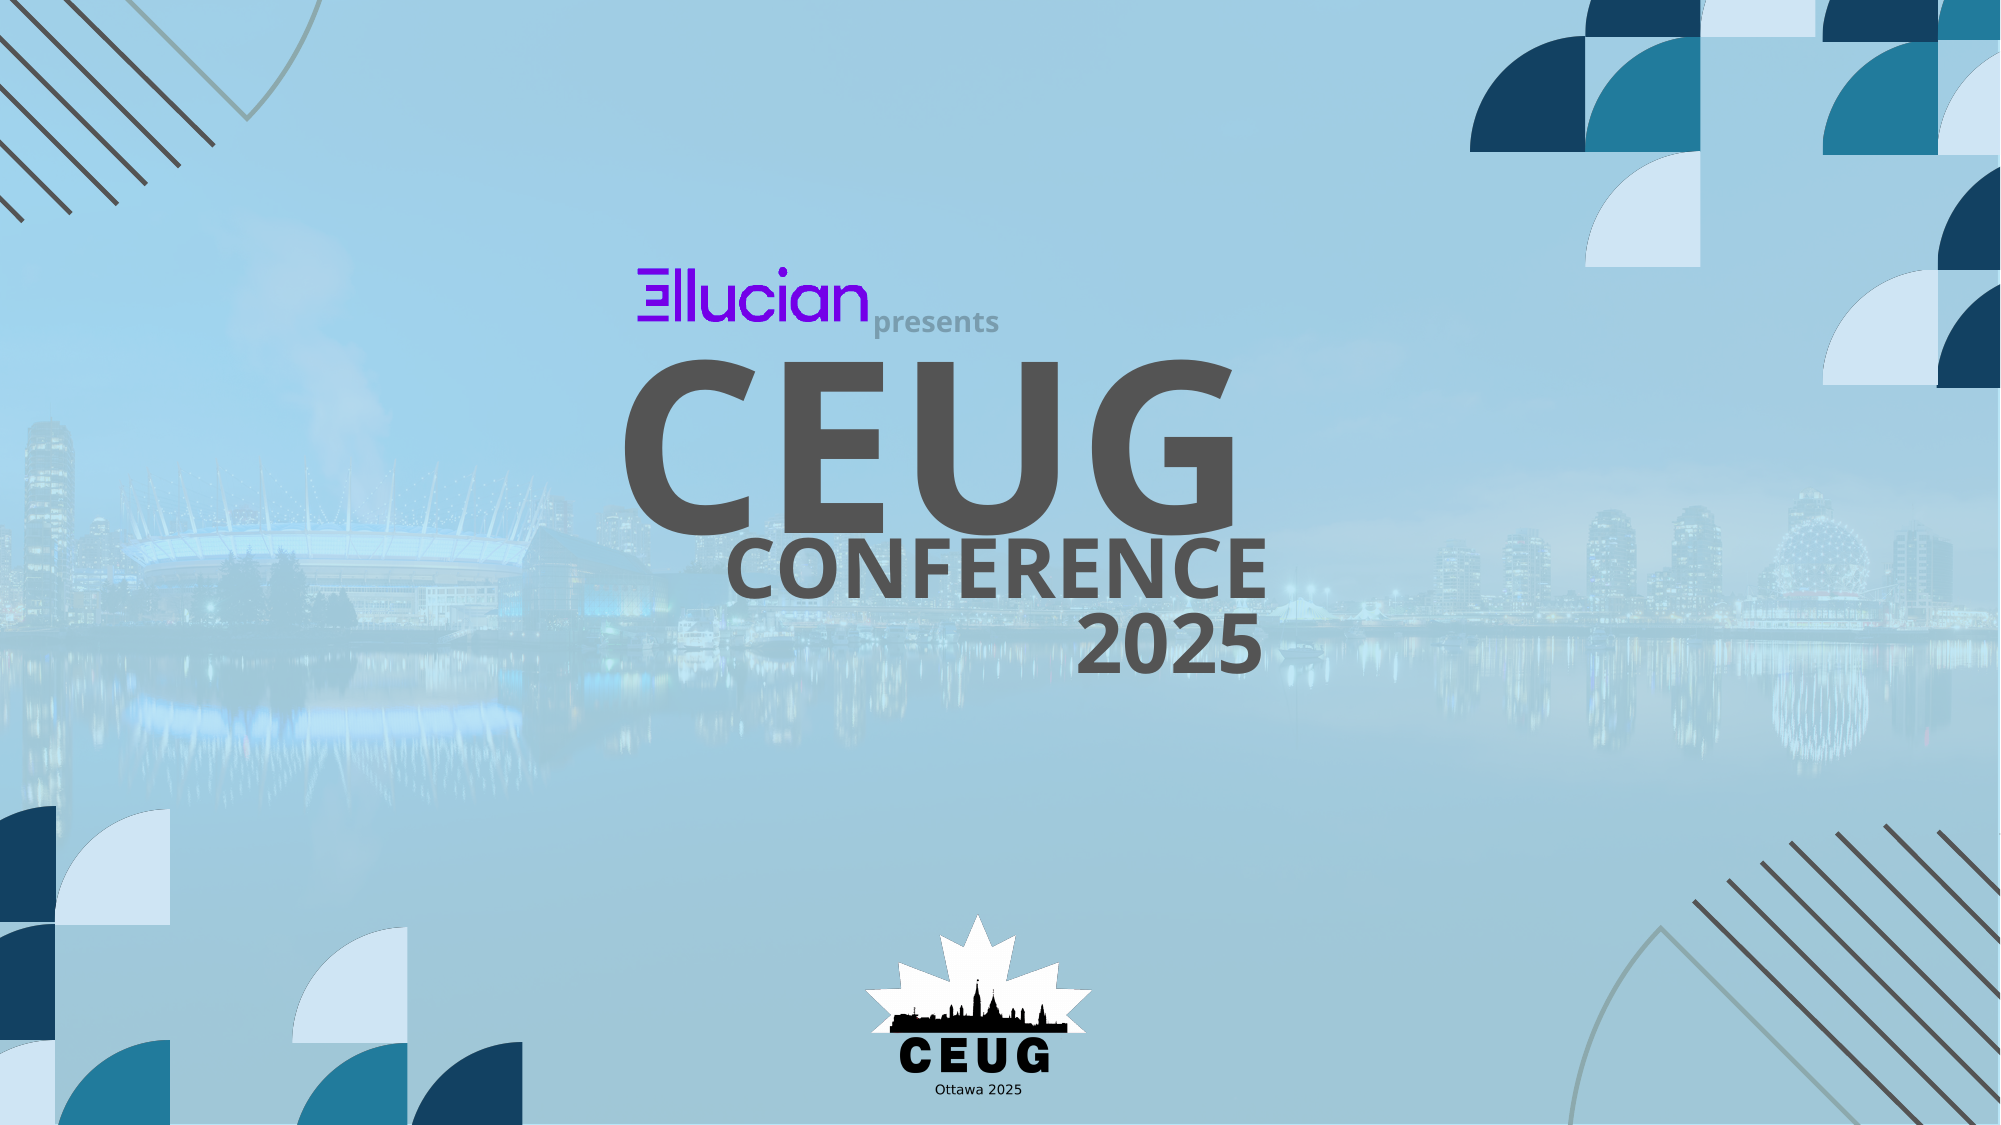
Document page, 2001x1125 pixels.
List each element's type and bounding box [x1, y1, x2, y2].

picture [292, 927, 523, 1125]
picture [1822, 0, 2001, 388]
picture [0, 806, 170, 1125]
picture [1470, 0, 1816, 267]
picture [637, 267, 868, 322]
picture [865, 914, 1092, 1101]
